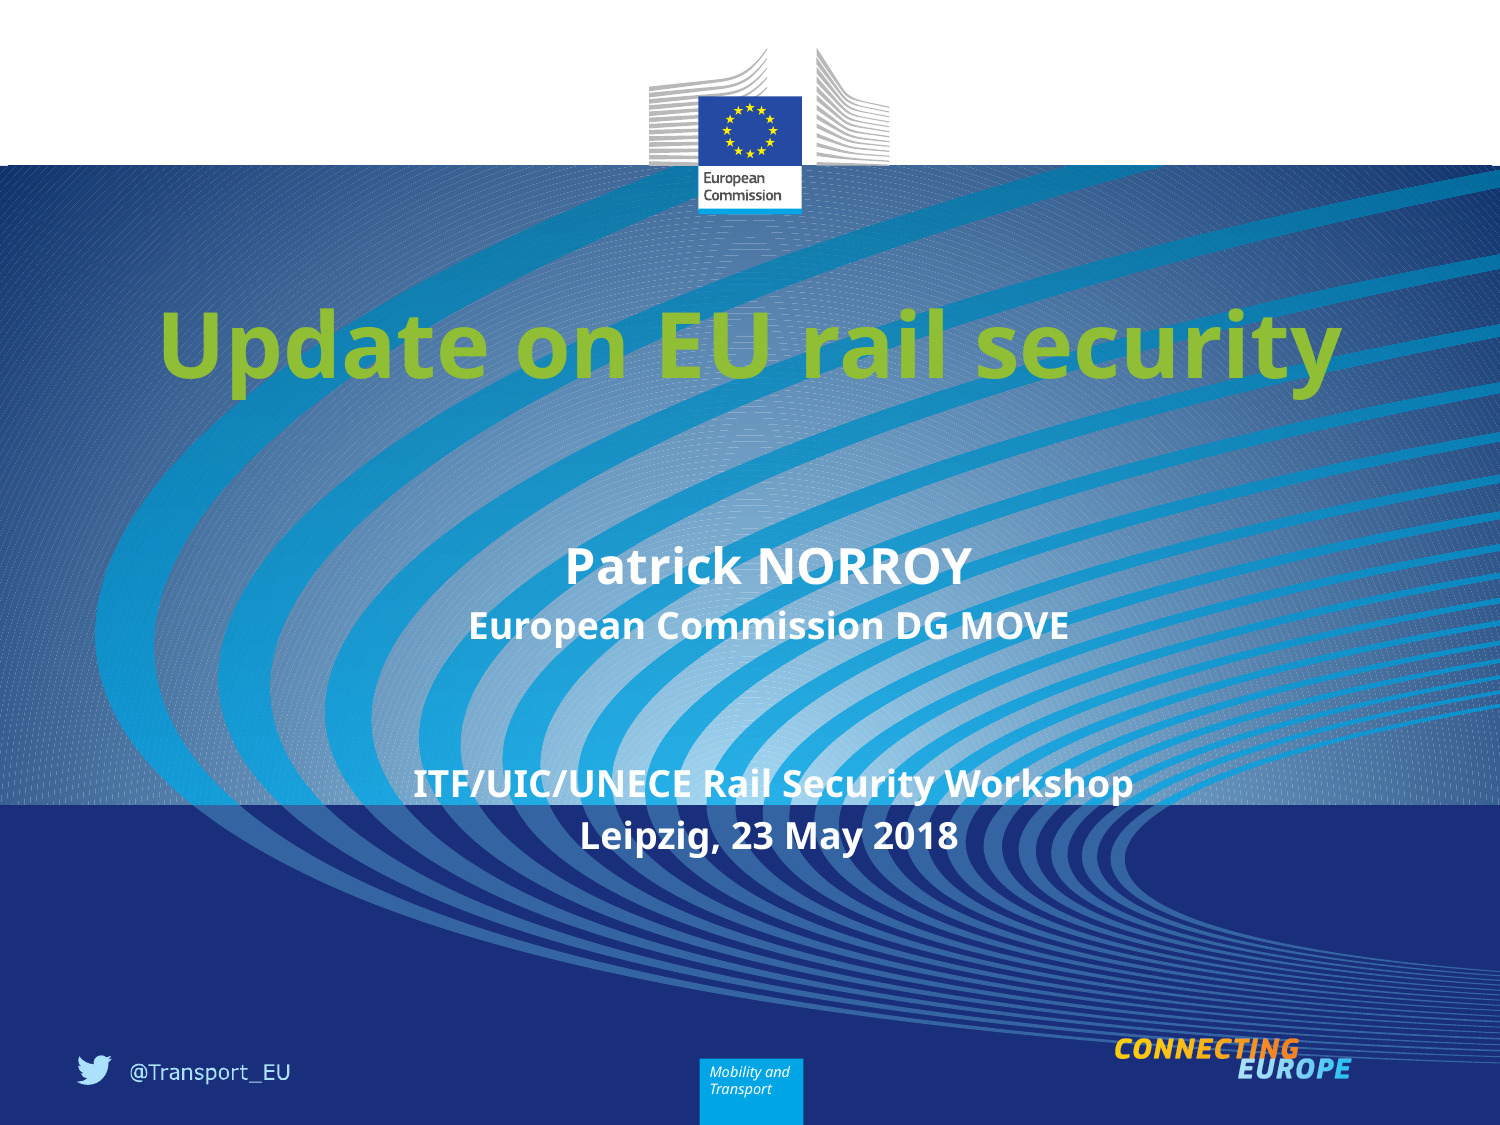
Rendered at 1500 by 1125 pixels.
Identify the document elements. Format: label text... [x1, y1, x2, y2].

list Update on EU rail security [53, 278, 1447, 492]
picture [1112, 1036, 1355, 1081]
list Patrick NORROY European Commission DG MOVE ITF/UIC/UNECE Rail Security Workshop Leipzig, 23 May 2018 [76, 527, 1447, 888]
